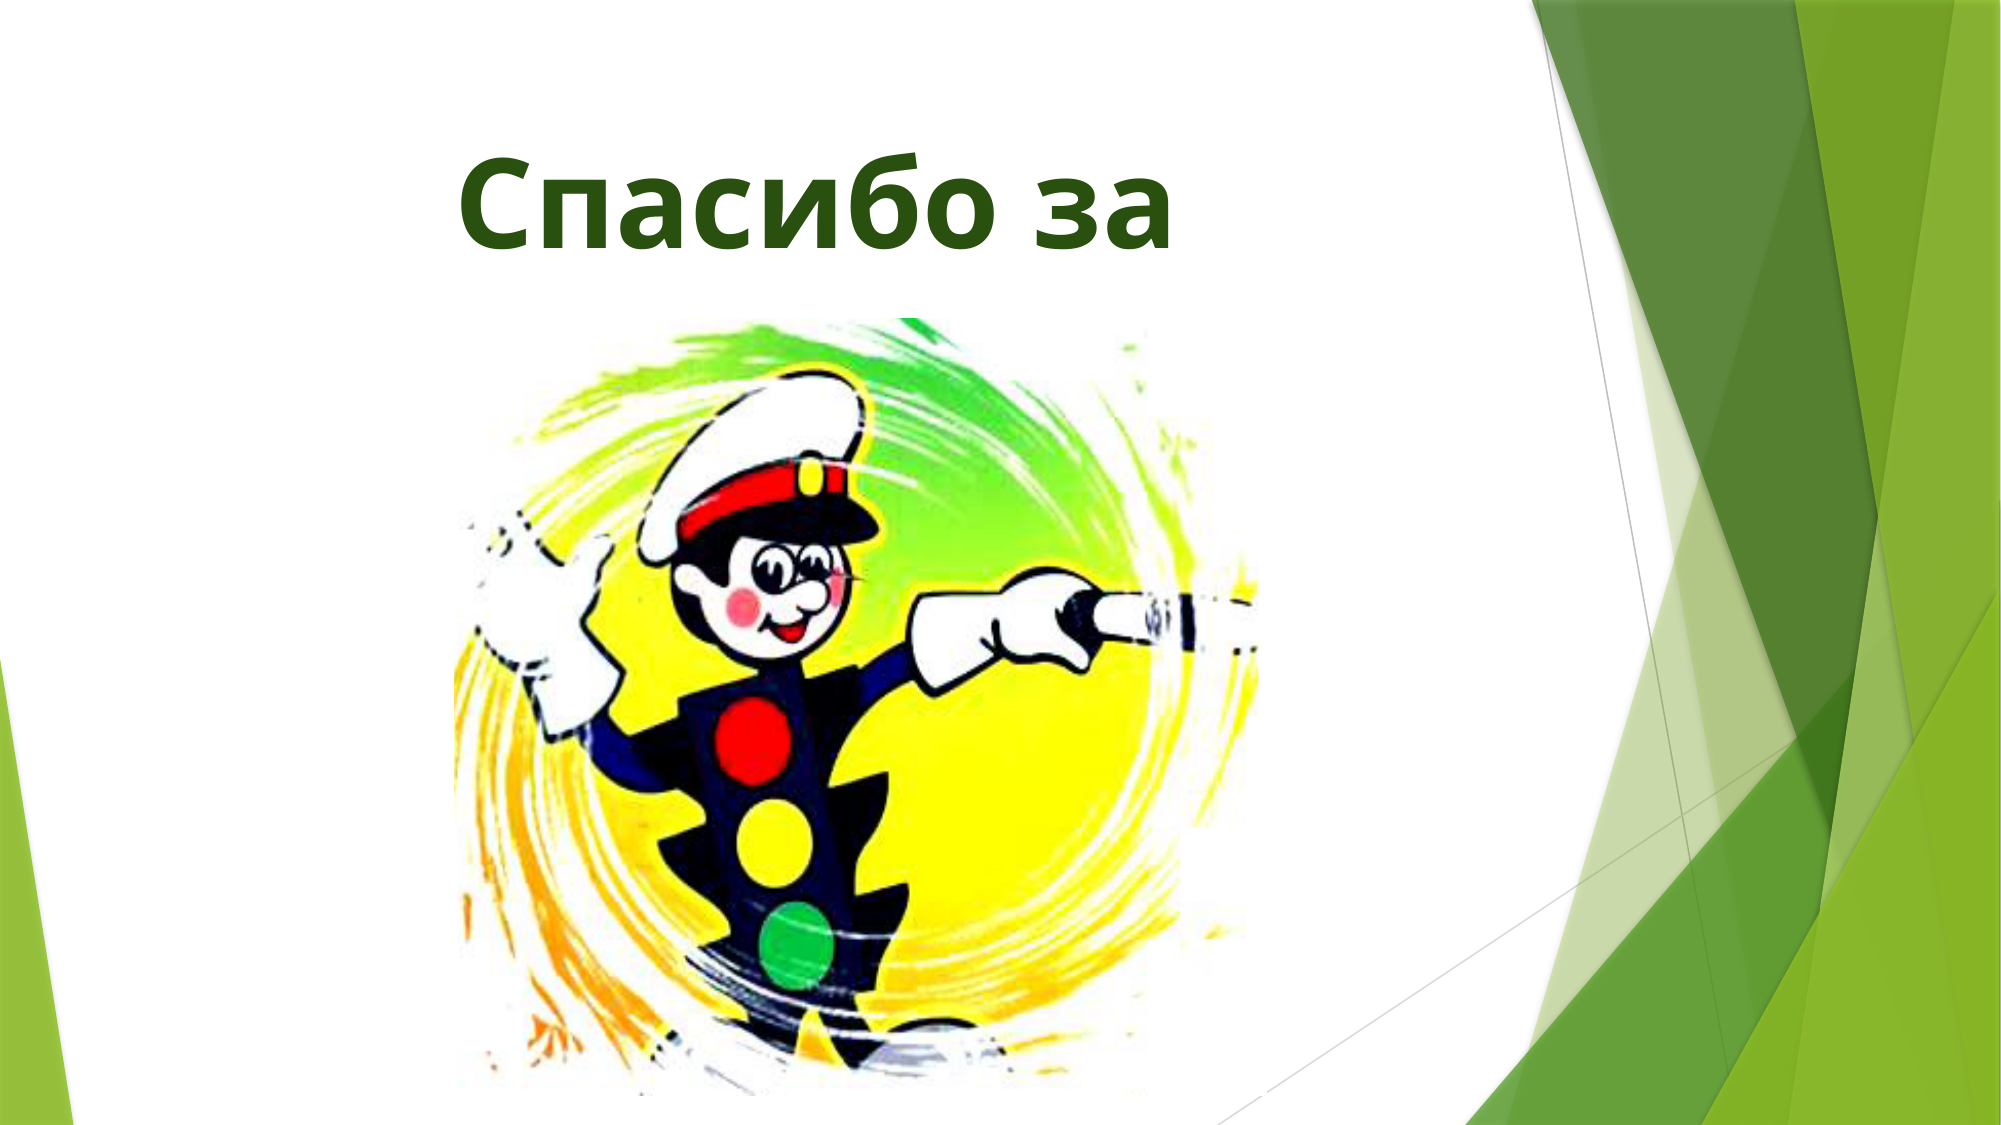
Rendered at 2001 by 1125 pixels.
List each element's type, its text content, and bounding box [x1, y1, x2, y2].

picture [453, 317, 1267, 1096]
list Спасибо за внимание [111, 115, 1522, 992]
